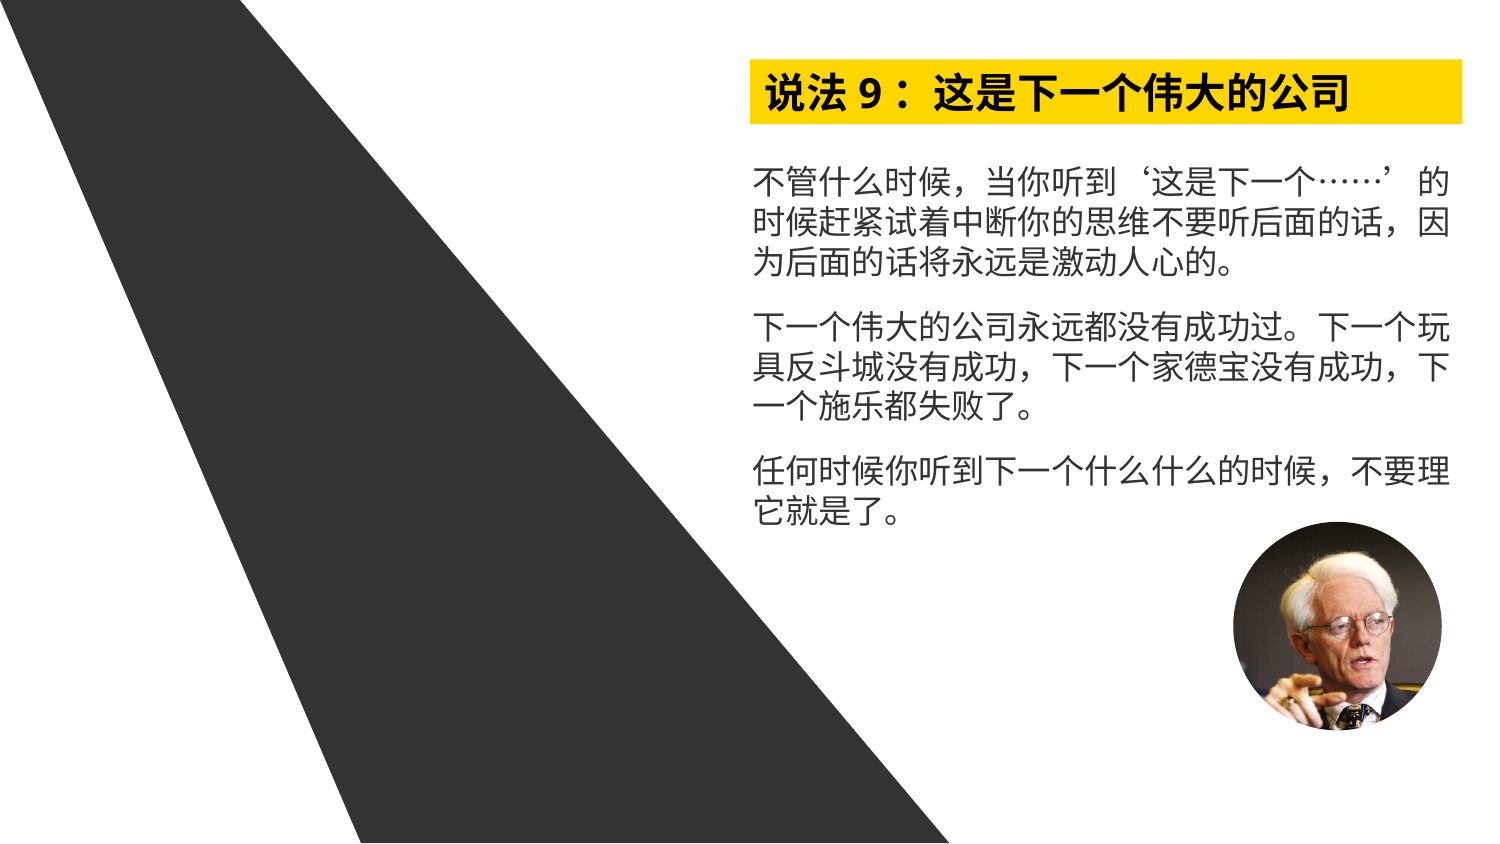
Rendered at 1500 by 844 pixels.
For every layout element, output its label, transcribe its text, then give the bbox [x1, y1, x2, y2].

text_box 说法9：这是下一个伟大的公司 [750, 59, 1463, 125]
picture [1232, 521, 1442, 731]
text_box [0, 0, 952, 844]
text_box 不管什么时候，当你听到‘这是下一个……’的时候赶紧试着中断你的思维不要听后面的话，因 为后面的话将永远是激动人心的。 下一个伟大的公司永远都没有成功过。下一个玩具反斗城没有成功，下一个家德宝没有成功，下一个施乐都失败了。 任何时候你听到下一个什么什么的时候，不要理它就是了。 [735, 195, 1477, 497]
